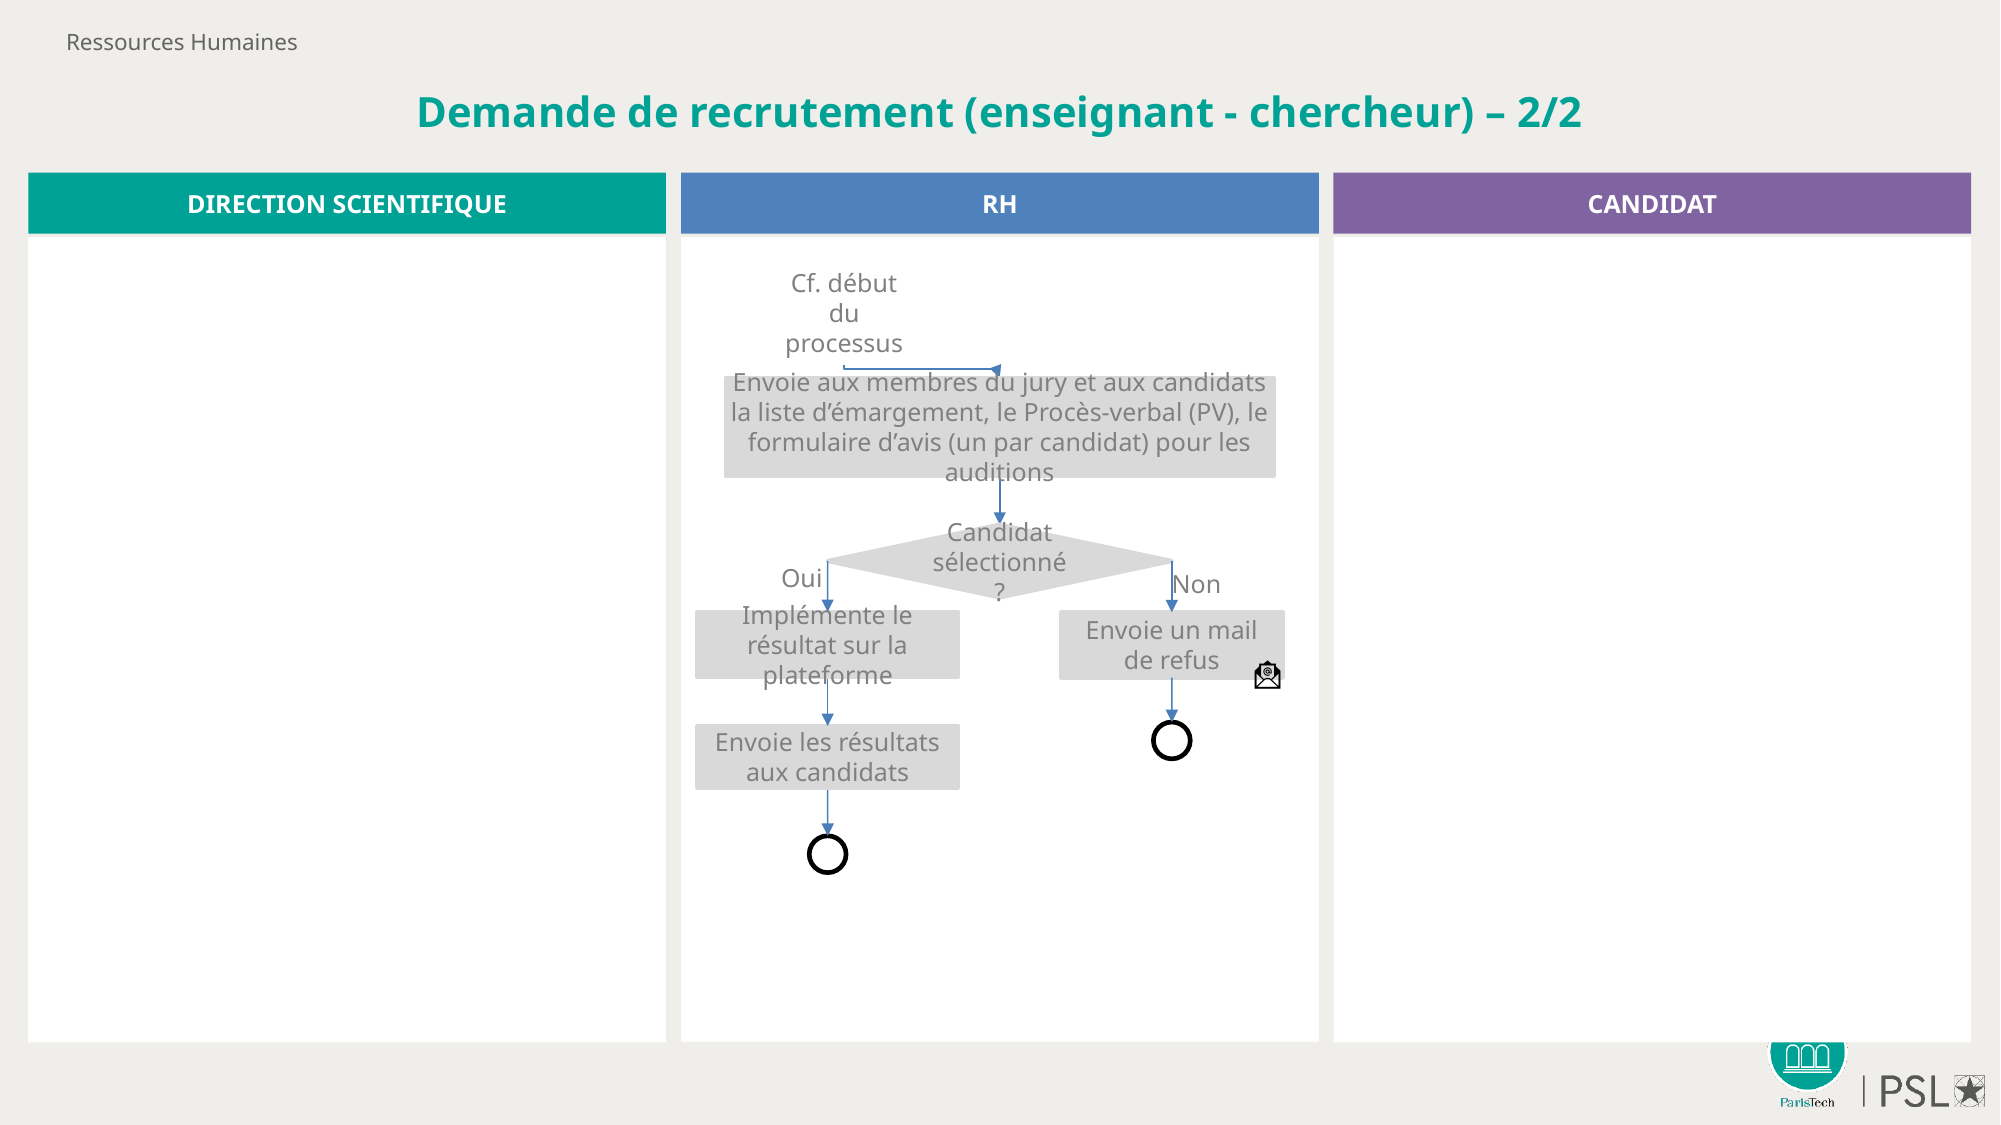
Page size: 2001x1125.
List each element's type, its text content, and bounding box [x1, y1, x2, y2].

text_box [1333, 172, 1972, 1043]
title Demande de recrutement (enseignant - chercheur) – 2/2 [149, 75, 1851, 147]
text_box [680, 172, 1320, 1042]
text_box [900, 278, 944, 435]
picture [1767, 1011, 1985, 1107]
list Ressources Humaines [50, 19, 1047, 55]
picture [1252, 659, 1283, 690]
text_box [27, 172, 667, 1043]
